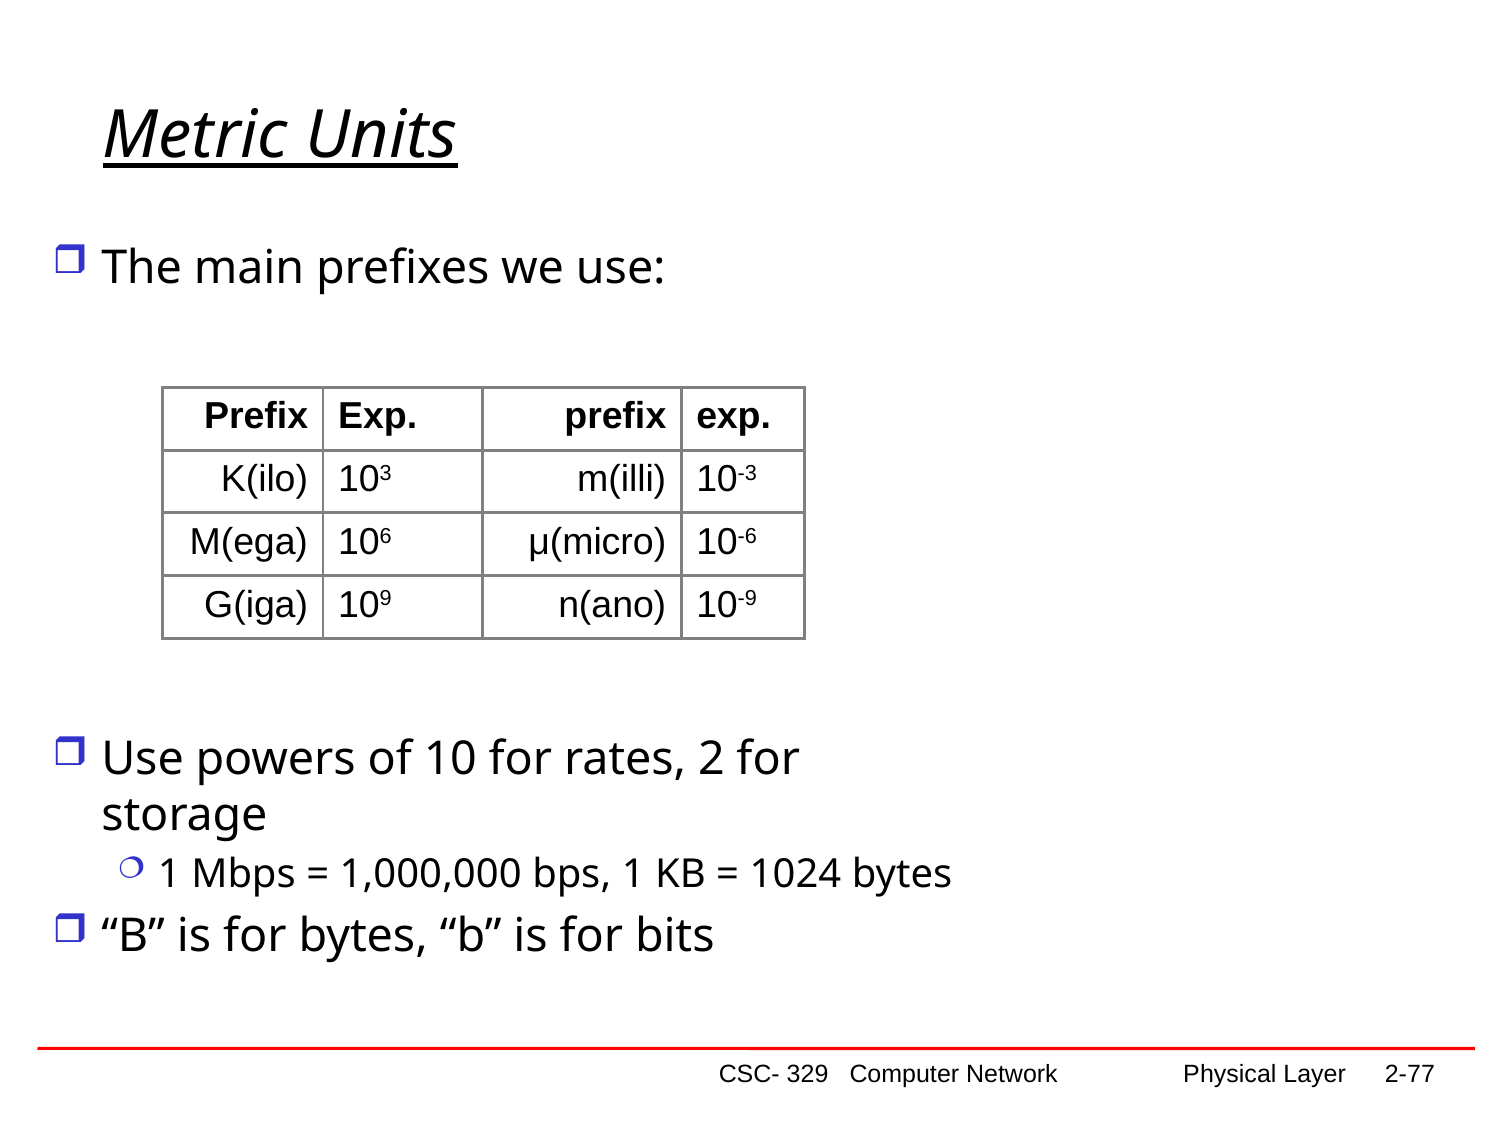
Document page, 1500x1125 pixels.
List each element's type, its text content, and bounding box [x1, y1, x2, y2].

table_cell 10-9 [683, 577, 803, 637]
table_cell 109 [324, 577, 481, 637]
table_cell M(ega) [164, 514, 322, 574]
title Metric Units [87, 37, 1363, 225]
footer CSC- 329 Computer Network Physical Layer [610, 1049, 1338, 1125]
table_cell 106 [324, 514, 481, 574]
table_cell 103 [324, 452, 481, 511]
table_header Exp. [324, 389, 481, 449]
table_cell K(ilo) [164, 452, 322, 511]
table_cell G(iga) [164, 577, 322, 637]
table_header prefix [484, 389, 680, 449]
table_header exp. [683, 389, 803, 449]
slide_number 2-77 [1338, 1049, 1451, 1125]
table_cell μ(micro) [484, 514, 680, 574]
list The main prefixes we use: Use powers of 10 for rates, 2 for storage 1 Mbps = 1,000,000 bps, 1 KB = 1024 bytes “B” is for bytes, “b” is for bits [37, 229, 975, 1013]
table_cell n(ano) [484, 577, 680, 637]
table_cell 10-3 [683, 452, 803, 511]
table_cell 10-6 [683, 514, 803, 574]
table_cell m(illi) [484, 452, 680, 511]
table_header Prefix [164, 389, 322, 449]
